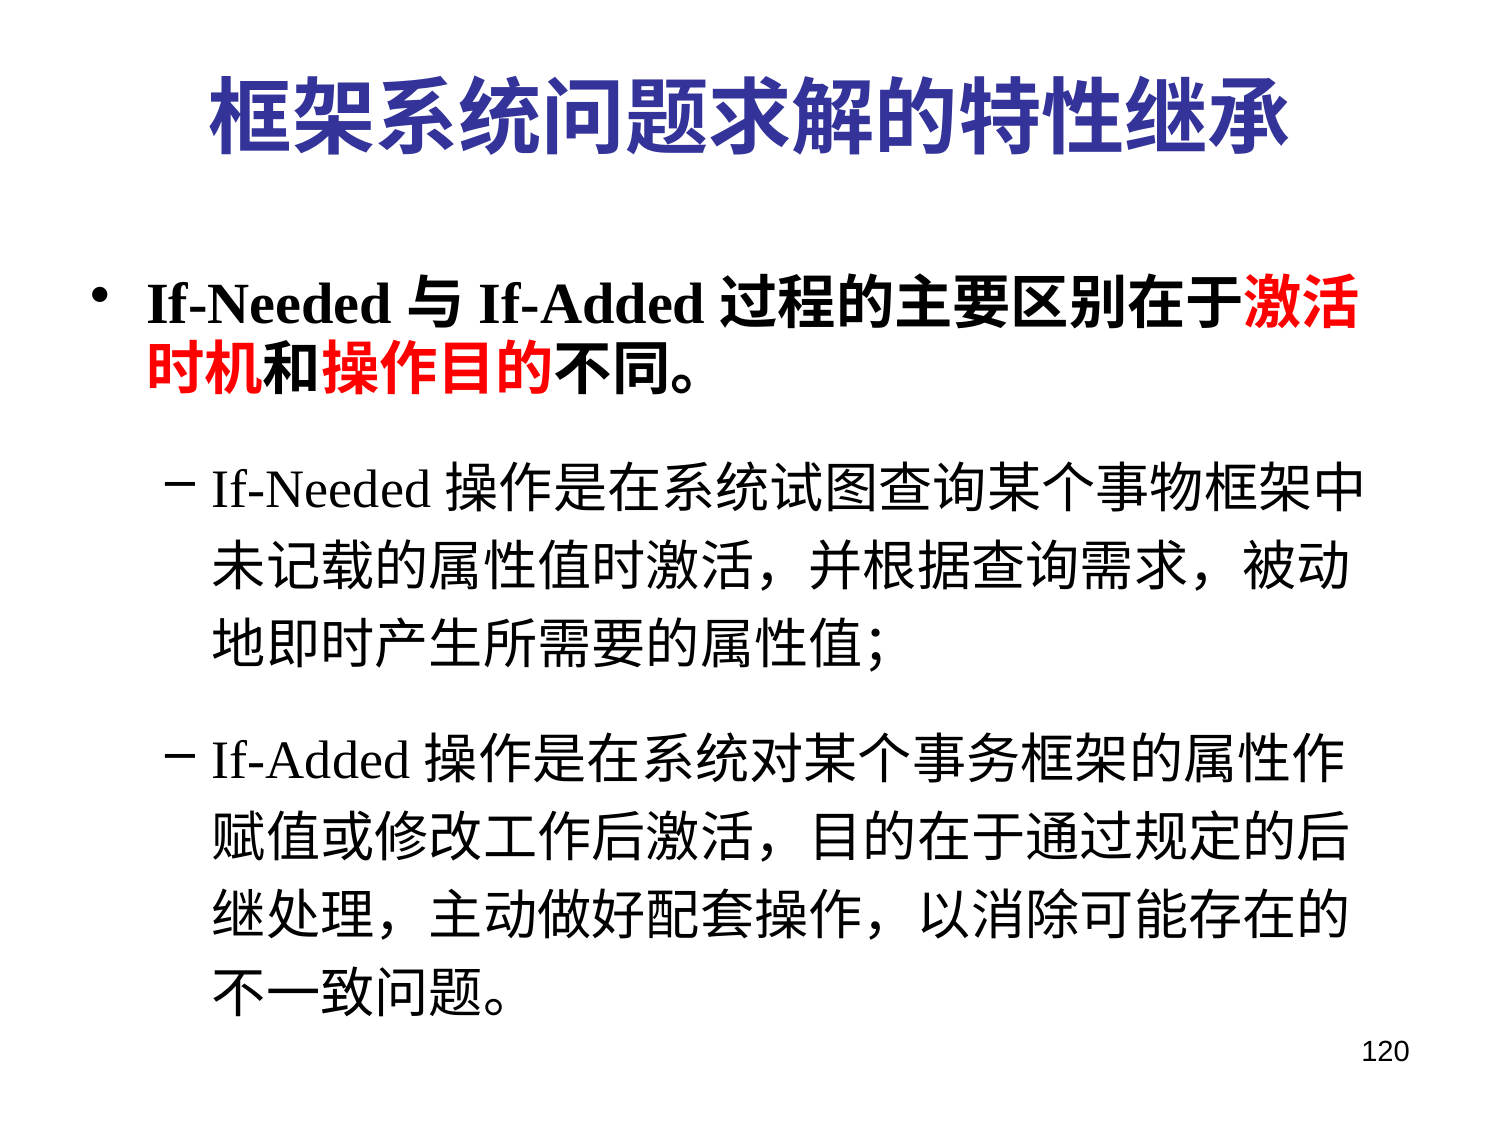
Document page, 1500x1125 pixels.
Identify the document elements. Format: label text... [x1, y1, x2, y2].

list If-Needed与If-Added过程的主要区别在于激活时机和操作目的不同。 If-Needed操作是在系统试图查询某个事物框架中未记载的属性值时激活，并根据查询需求，被动地即时产生所需要的属性值； If-Added操作是在系统对某个事务框架的属性作赋值或修改工作后激活，目的在于通过规定的后继处理，主动做好配套操作，以消除可能存在的不一致问题。 [75, 262, 1394, 1005]
slide_number 120 [1074, 1024, 1425, 1103]
title 框架系统问题求解的特性继承 [75, 31, 1425, 197]
